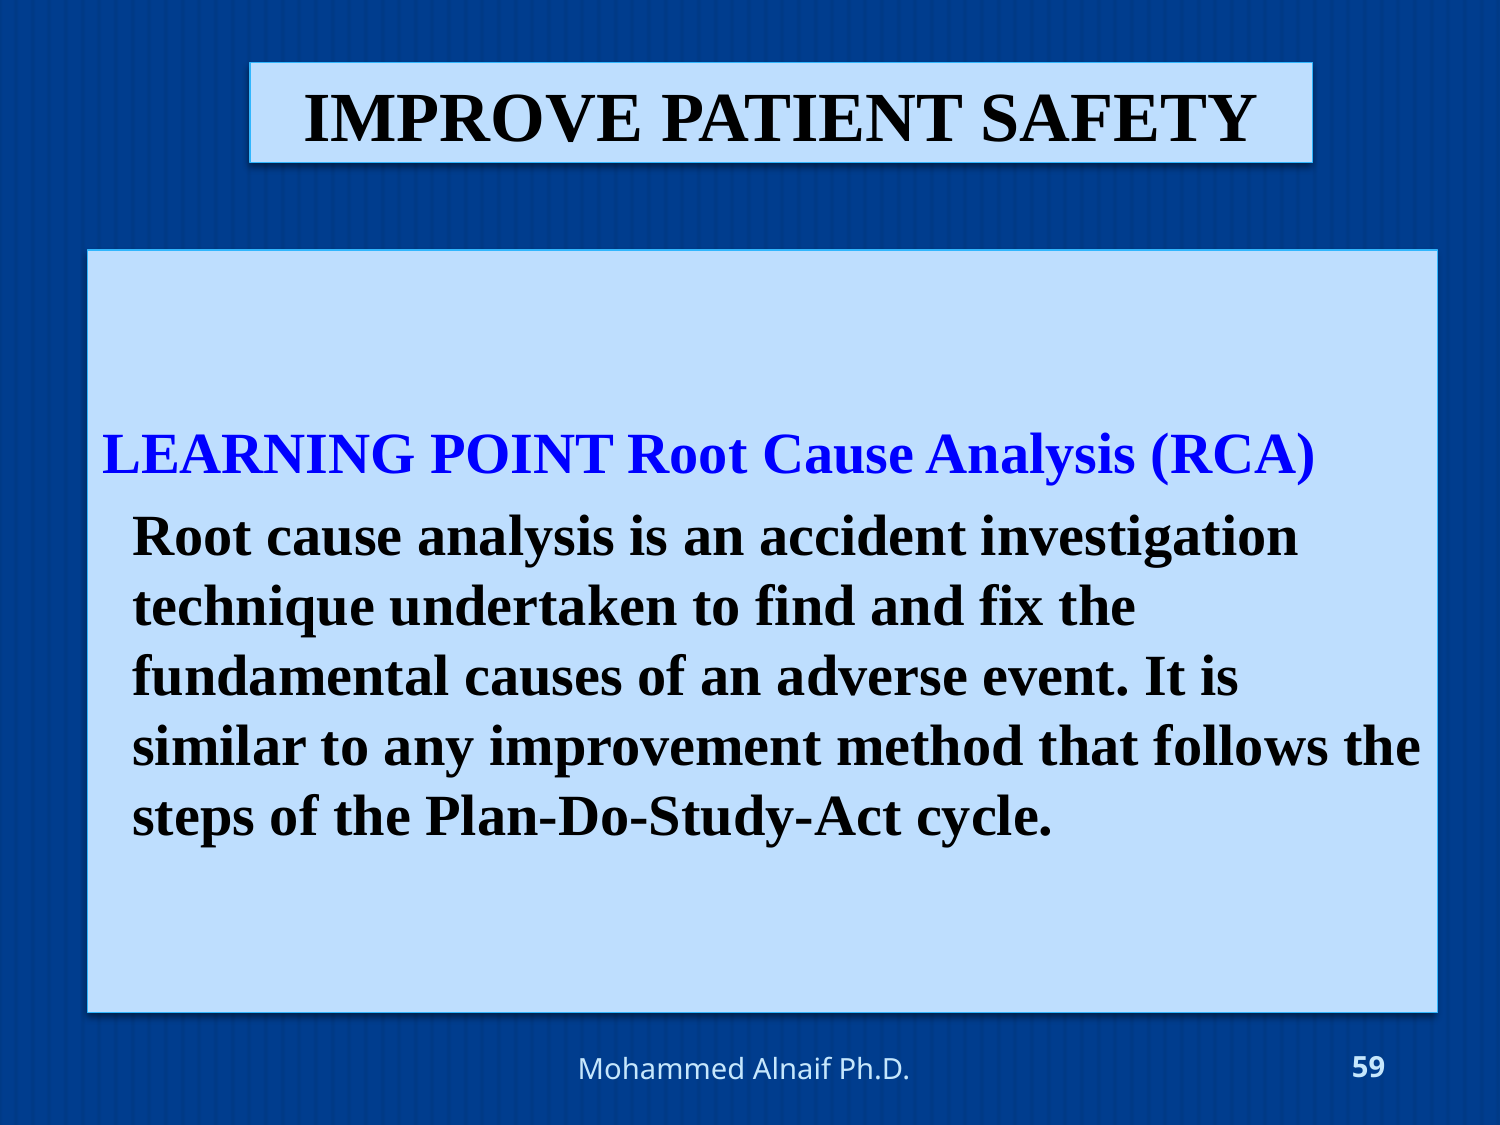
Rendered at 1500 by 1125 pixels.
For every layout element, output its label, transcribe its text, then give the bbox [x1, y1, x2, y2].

subtitle LEARNING POINT Root Cause Analysis (RCA) Root cause analysis is an accident investigation technique undertaken to find and fix the fundamental causes of an adverse event. It is similar to any improvement method that follows the steps of the Plan-Do-Study-Act cycle. [87, 249, 1438, 1013]
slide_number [12, 995, 350, 1108]
footer Mohammed Alnaif Ph.D. [525, 1037, 925, 1098]
title improve patient safety [249, 62, 1313, 163]
slide_number 59 [1299, 1037, 1438, 1100]
